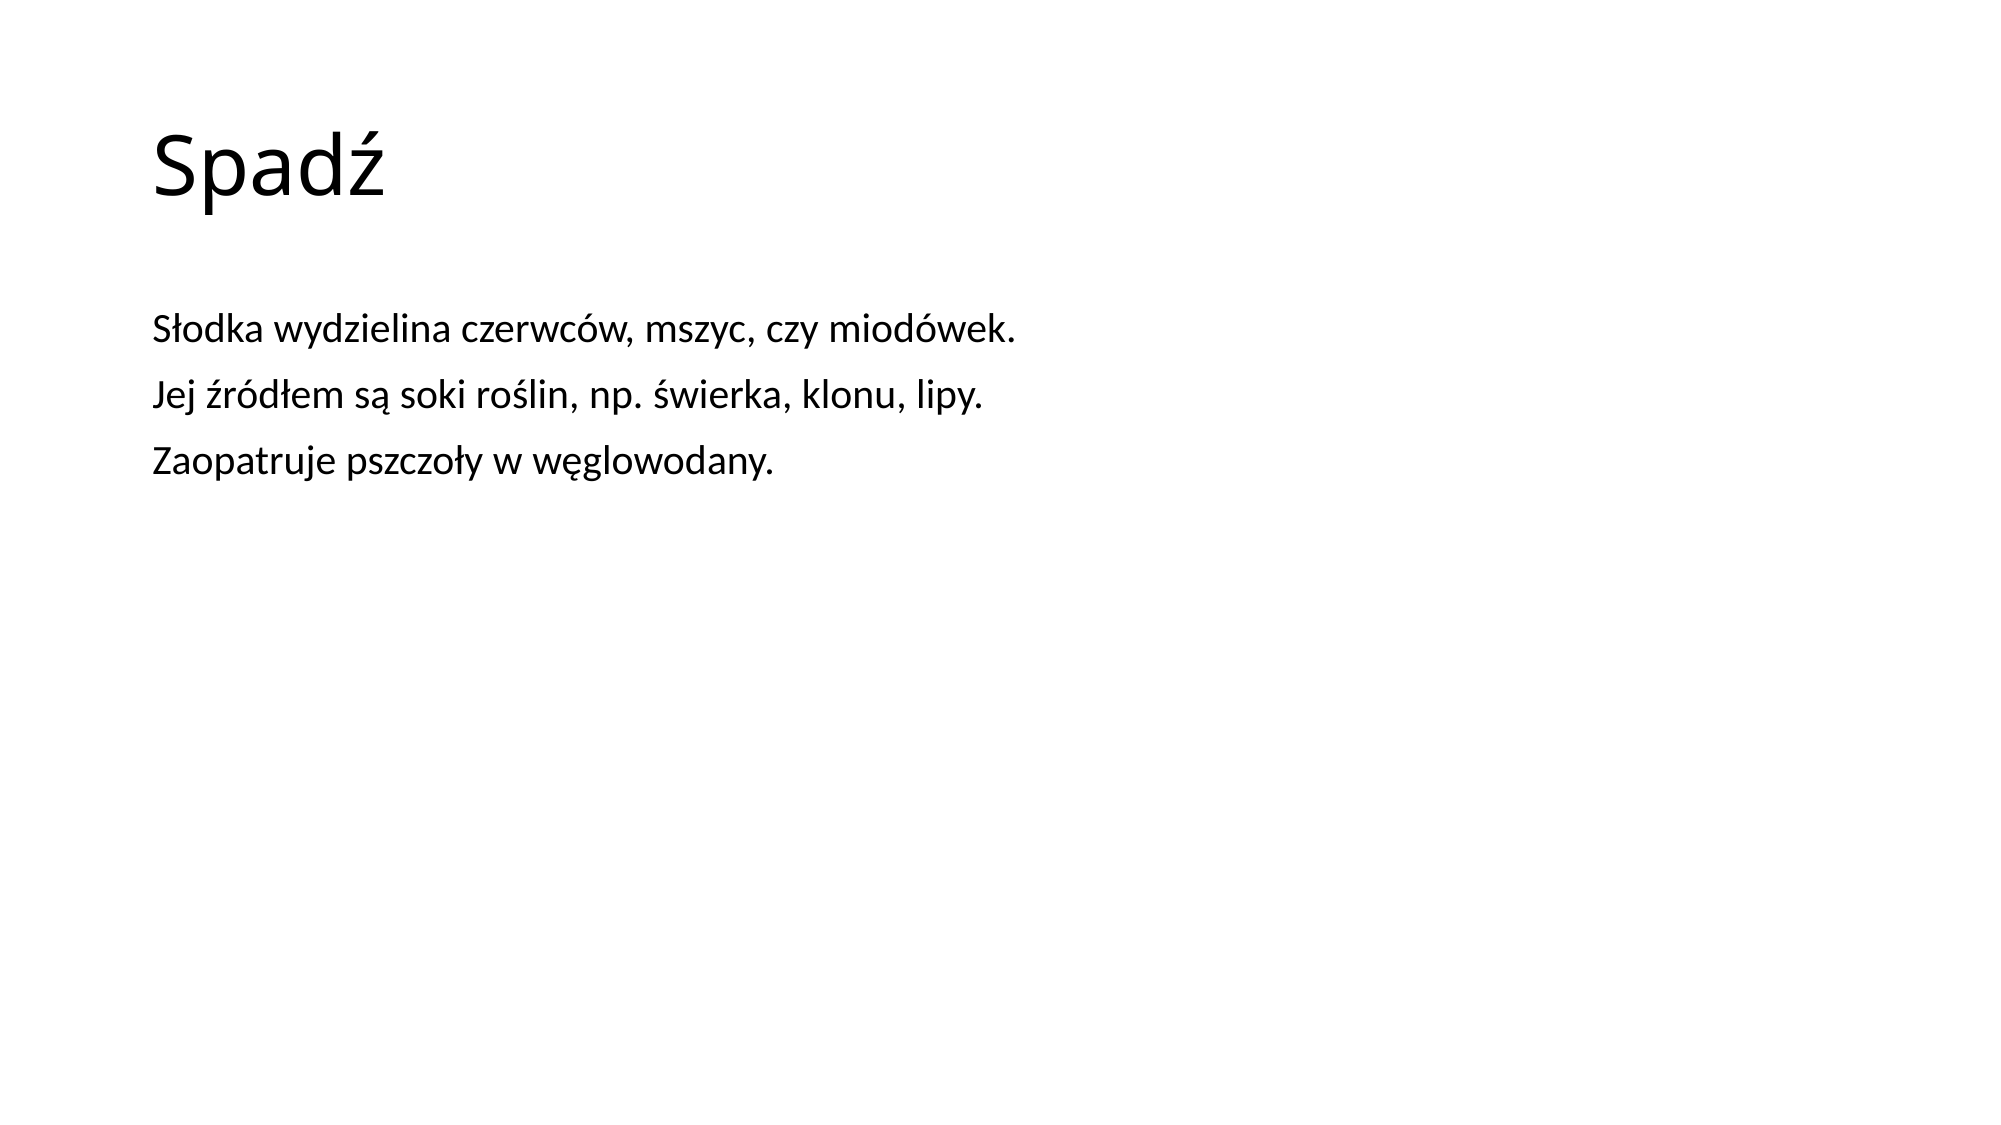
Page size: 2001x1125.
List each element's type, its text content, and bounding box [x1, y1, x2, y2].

list Słodka wydzielina czerwców, mszyc, czy miodówek. Jej źródłem są soki roślin, np. świerka, klonu, lipy. Zaopatruje pszczoły w węglowodany. [137, 299, 1863, 1014]
title Spadź [137, 59, 1863, 278]
